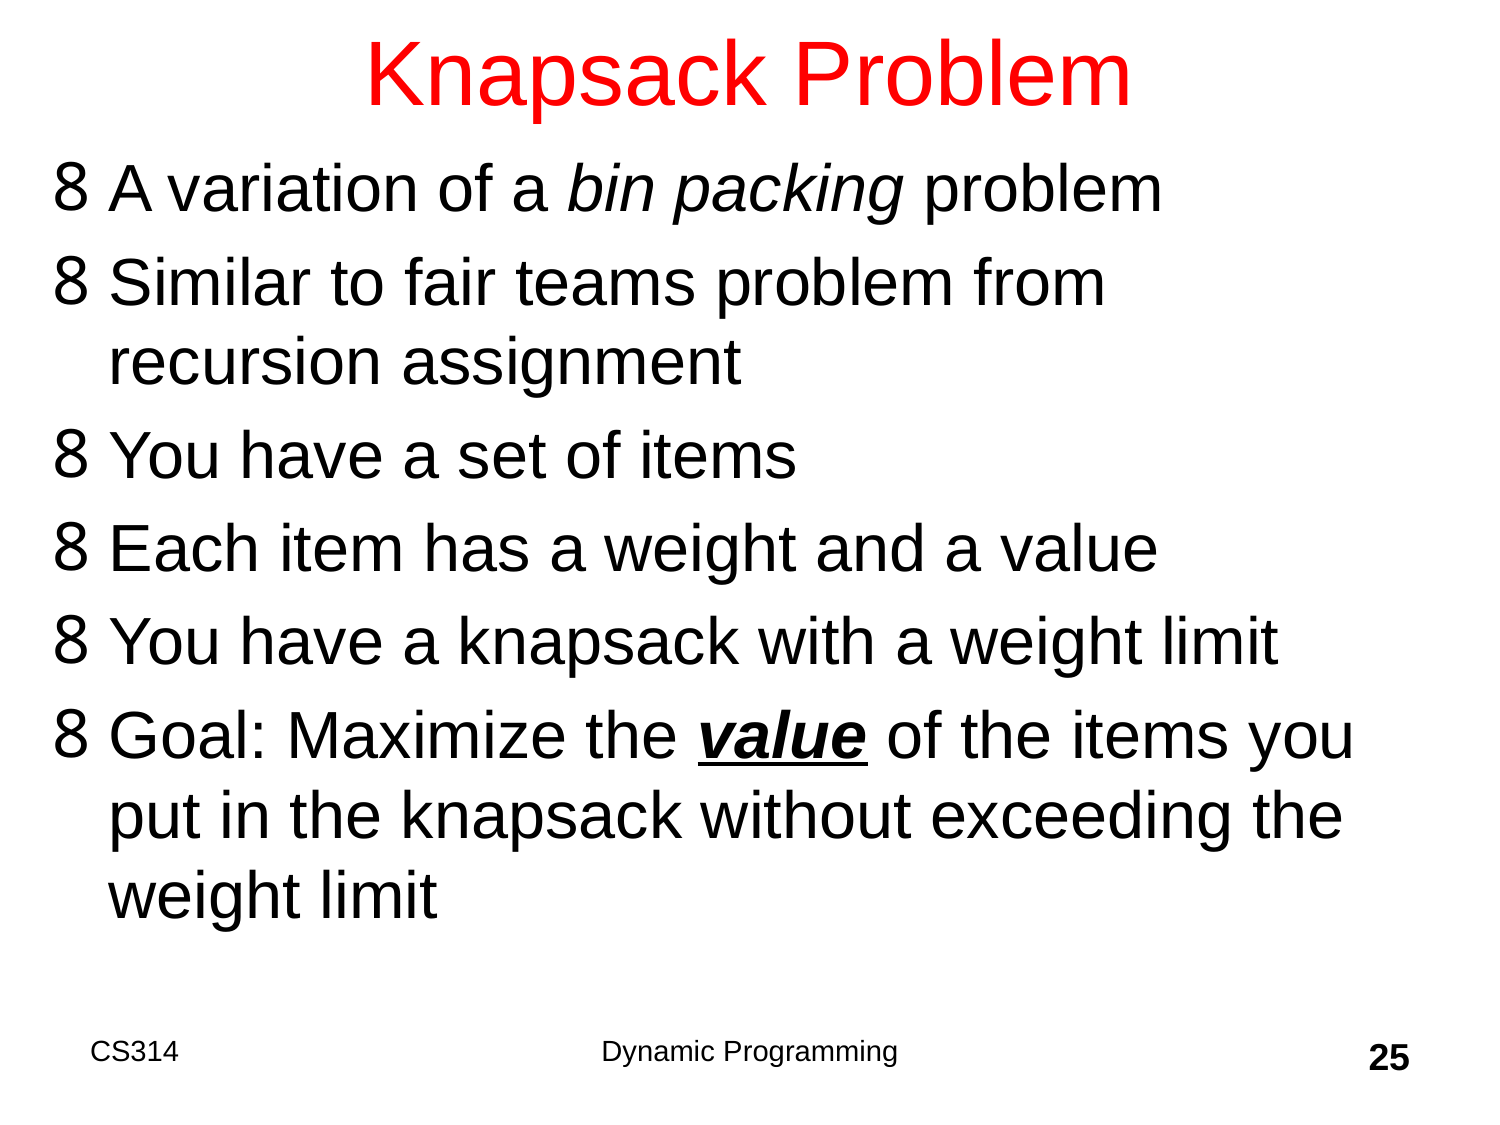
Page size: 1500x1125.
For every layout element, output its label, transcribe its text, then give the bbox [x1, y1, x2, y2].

slide_number CS314 [74, 1024, 451, 1101]
list A variation of a bin packing problem Similar to fair teams problem from recursion assignment You have a set of items Each item has a weight and a value You have a knapsack with a weight limit Goal: Maximize the value of the items you put in the knapsack without exceeding the weight limit [37, 137, 1463, 1038]
footer Dynamic Programming [462, 1024, 1038, 1101]
title Knapsack Problem [112, 0, 1388, 137]
slide_number 25 [1112, 1024, 1426, 1101]
